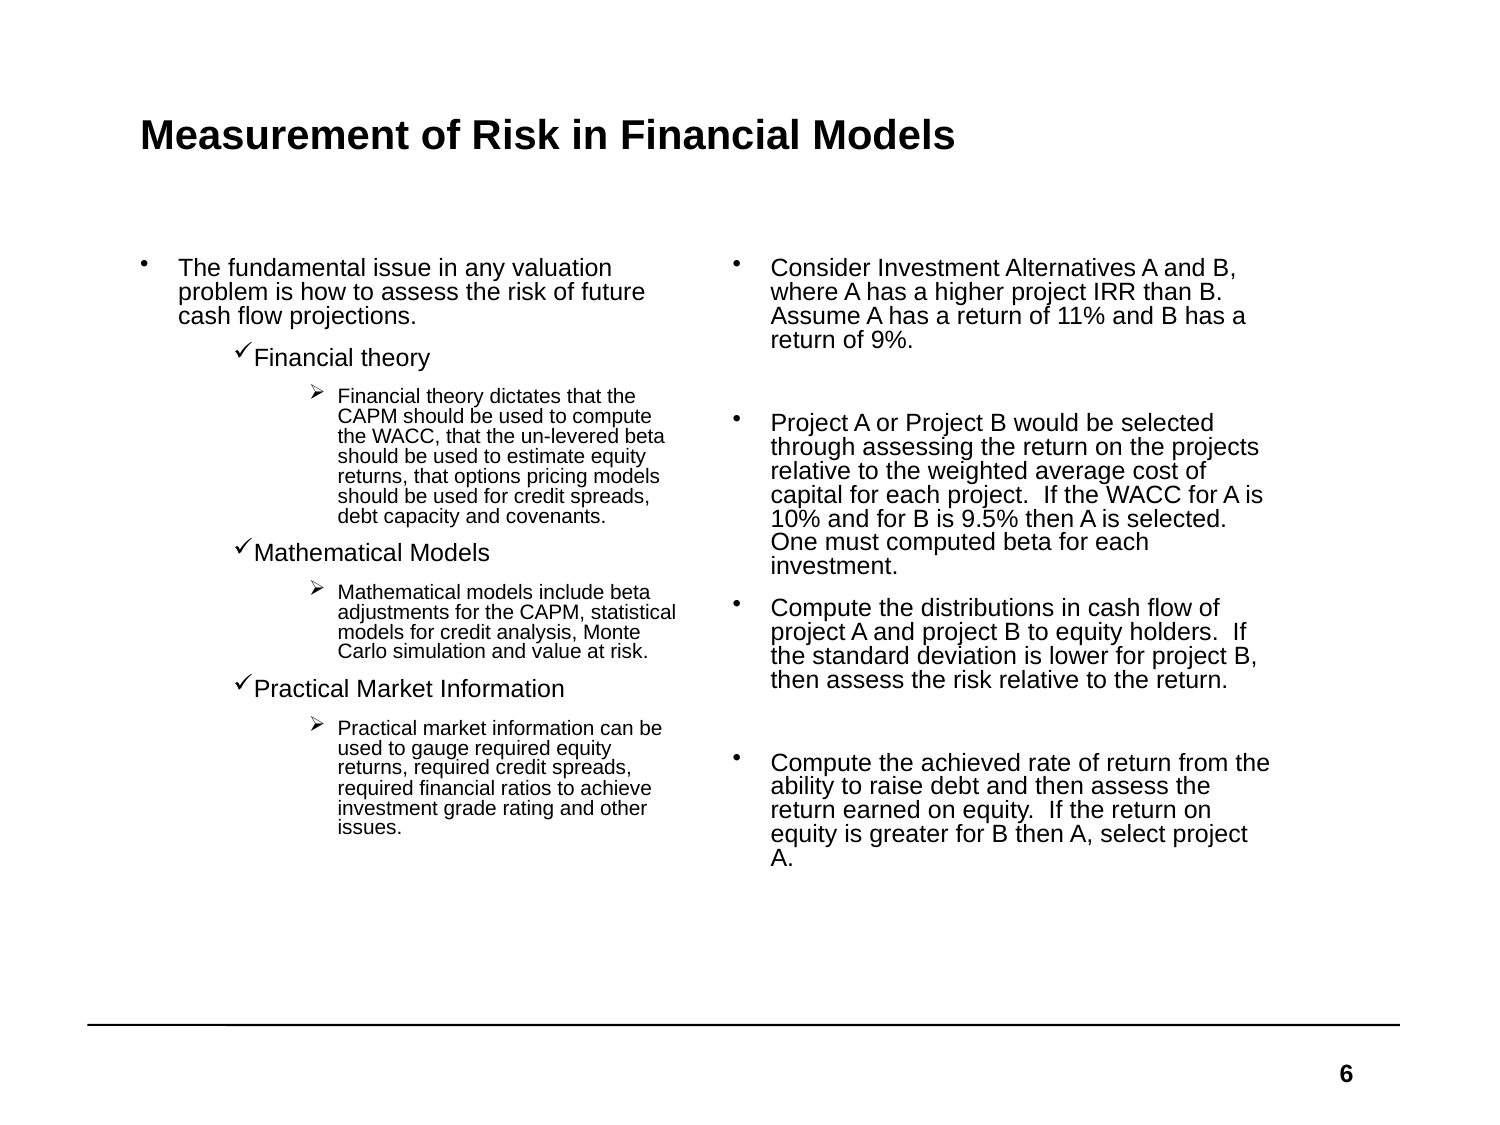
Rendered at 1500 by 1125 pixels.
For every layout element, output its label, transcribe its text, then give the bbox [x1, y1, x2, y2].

list Consider Investment Alternatives A and B, where A has a higher project IRR than B. Assume A has a return of 11% and B has a return of 9%. Project A or Project B would be selected through assessing the return on the projects relative to the weighted average cost of capital for each project. If the WACC for A is 10% and for B is 9.5% then A is selected. One must computed beta for each investment. Compute the distributions in cash flow of project A and project B to equity holders. If the standard deviation is lower for project B, then assess the risk relative to the return. Compute the achieved rate of return from the ability to raise debt and then assess the return earned on equity. If the return on equity is greater for B then A, select project A. [717, 249, 1288, 938]
title Measurement of Risk in Financial Models [125, 99, 1350, 225]
list The fundamental issue in any valuation problem is how to assess the risk of future cash flow projections. Financial theory Financial theory dictates that the CAPM should be used to compute the WACC, that the un-levered beta should be used to estimate equity returns, that options pricing models should be used for credit spreads, debt capacity and covenants. Mathematical Models Mathematical models include beta adjustments for the CAPM, statistical models for credit analysis, Monte Carlo simulation and value at risk. Practical Market Information Practical market information can be used to gauge required equity returns, required credit spreads, required financial ratios to achieve investment grade rating and other issues. [125, 249, 696, 938]
